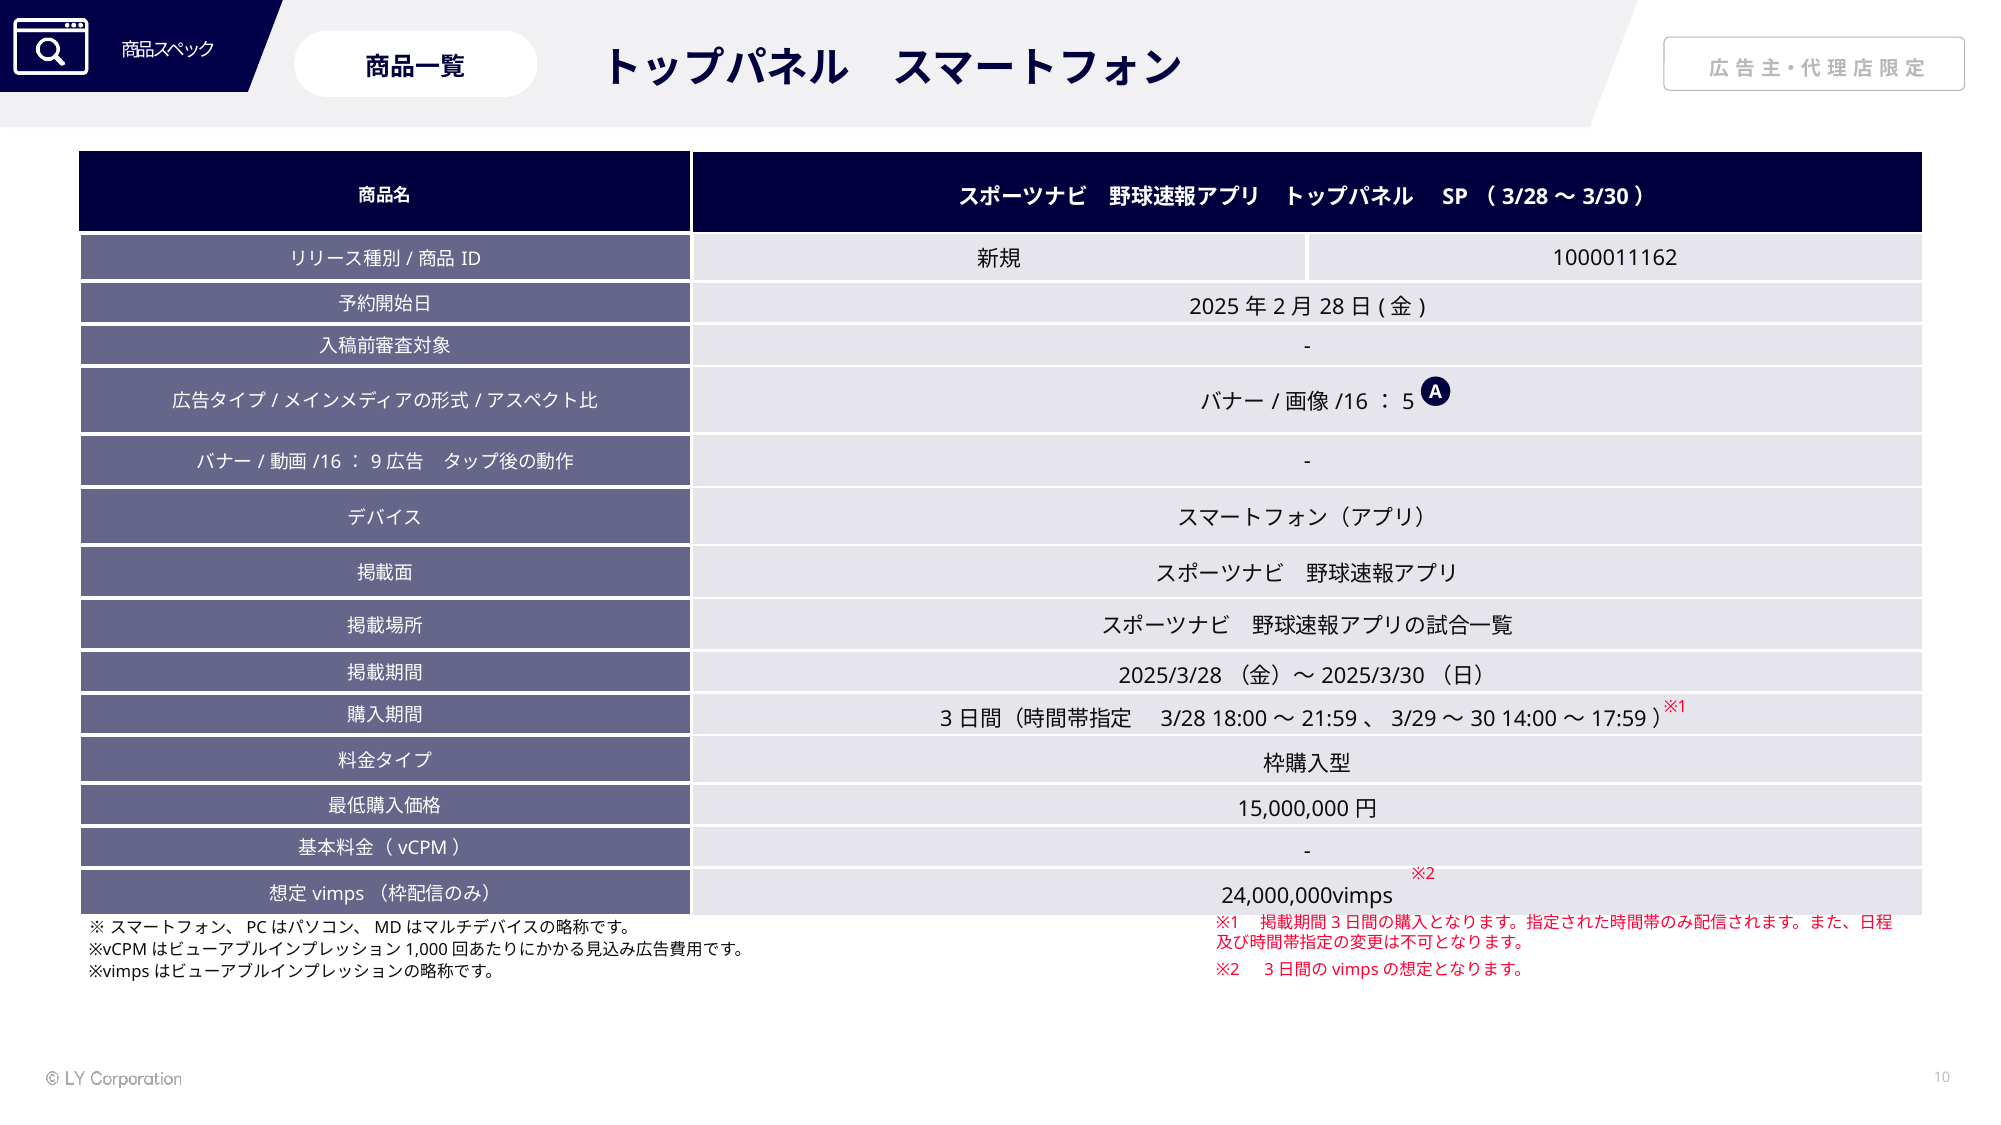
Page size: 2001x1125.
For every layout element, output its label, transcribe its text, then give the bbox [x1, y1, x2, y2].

table_cell 最低購入価格 [81, 785, 690, 824]
table_header 商品名 [79, 151, 690, 231]
table_cell デバイス [81, 489, 690, 543]
list 商品スペック [97, 13, 240, 81]
table_cell バナー/画像/16：5 [693, 367, 1922, 432]
table_cell 15,000,000円 [693, 785, 1922, 824]
text_box ※スマートフォン、PCはパソコン、MDはマルチデバイスの略称です。 ※vCPMはビューアブルインプレッション1,000回あたりにかかる見込み広告費用です。 ※vimpsはビューアブルインプレッションの略称です。 [88, 915, 756, 1003]
table_cell 1000011162 [1309, 234, 1922, 280]
table_cell 掲載面 [81, 547, 690, 596]
table_cell 3日間（時間帯指定 3/28 18:00～21:59、3/29～30 14:00～17:59） [693, 694, 1922, 734]
table_cell 2025/3/28（金）～2025/3/30（日） [693, 652, 1922, 691]
text_box A [1420, 376, 1451, 407]
table_cell - [693, 827, 1922, 866]
text_box 商品一覧 [293, 29, 539, 98]
text_box ※1 掲載期間3日間の購入となります。指定された時間帯のみ配信されます。また、日程及び時間帯指定の変更は不可となります。 [1201, 904, 1922, 960]
text_box ※1 [1648, 688, 1750, 724]
table_cell 新規 [694, 234, 1305, 280]
table_cell 予約開始日 [81, 283, 690, 322]
text_box ※2 [1396, 855, 1498, 891]
picture [46, 1071, 181, 1088]
table_cell 枠購入型 [693, 736, 1922, 782]
table_cell 24,000,000vimps [693, 869, 1922, 915]
table_cell リリース種別/商品ID [81, 235, 690, 279]
table_cell スポーツナビ 野球速報アプリ [693, 546, 1922, 597]
table_cell 掲載場所 [81, 600, 690, 648]
table_cell 掲載期間 [81, 652, 690, 691]
text_box ※2 3日間のvimpsの想定となります。 [1201, 951, 1601, 987]
table_cell 料金タイプ [81, 737, 690, 781]
table_cell 基本料金（vCPM） [81, 828, 690, 866]
table_cell 2025年2月28日(金) [693, 283, 1922, 322]
table_cell 入稿前審査対象 [81, 326, 690, 364]
table_header スポーツナビ 野球速報アプリ トップパネル SP（3/28～3/30） [693, 152, 1922, 232]
table_cell 購入期間 [81, 695, 690, 733]
table_cell - [693, 435, 1922, 486]
picture [9, 5, 92, 87]
table_cell 想定vimps（枠配信のみ） [81, 870, 690, 914]
table_cell スマートフォン（アプリ） [693, 488, 1922, 544]
table_cell - [693, 325, 1922, 365]
table_cell バナー/動画/16：9広告 タップ後の動作 [81, 436, 690, 485]
list トップパネル スマートフォン [600, 41, 1630, 97]
table_cell スポーツナビ 野球速報アプリの試合一覧 [693, 599, 1922, 649]
table_cell 広告タイプ/メインメディアの形式/アスペクト比 [81, 368, 690, 432]
